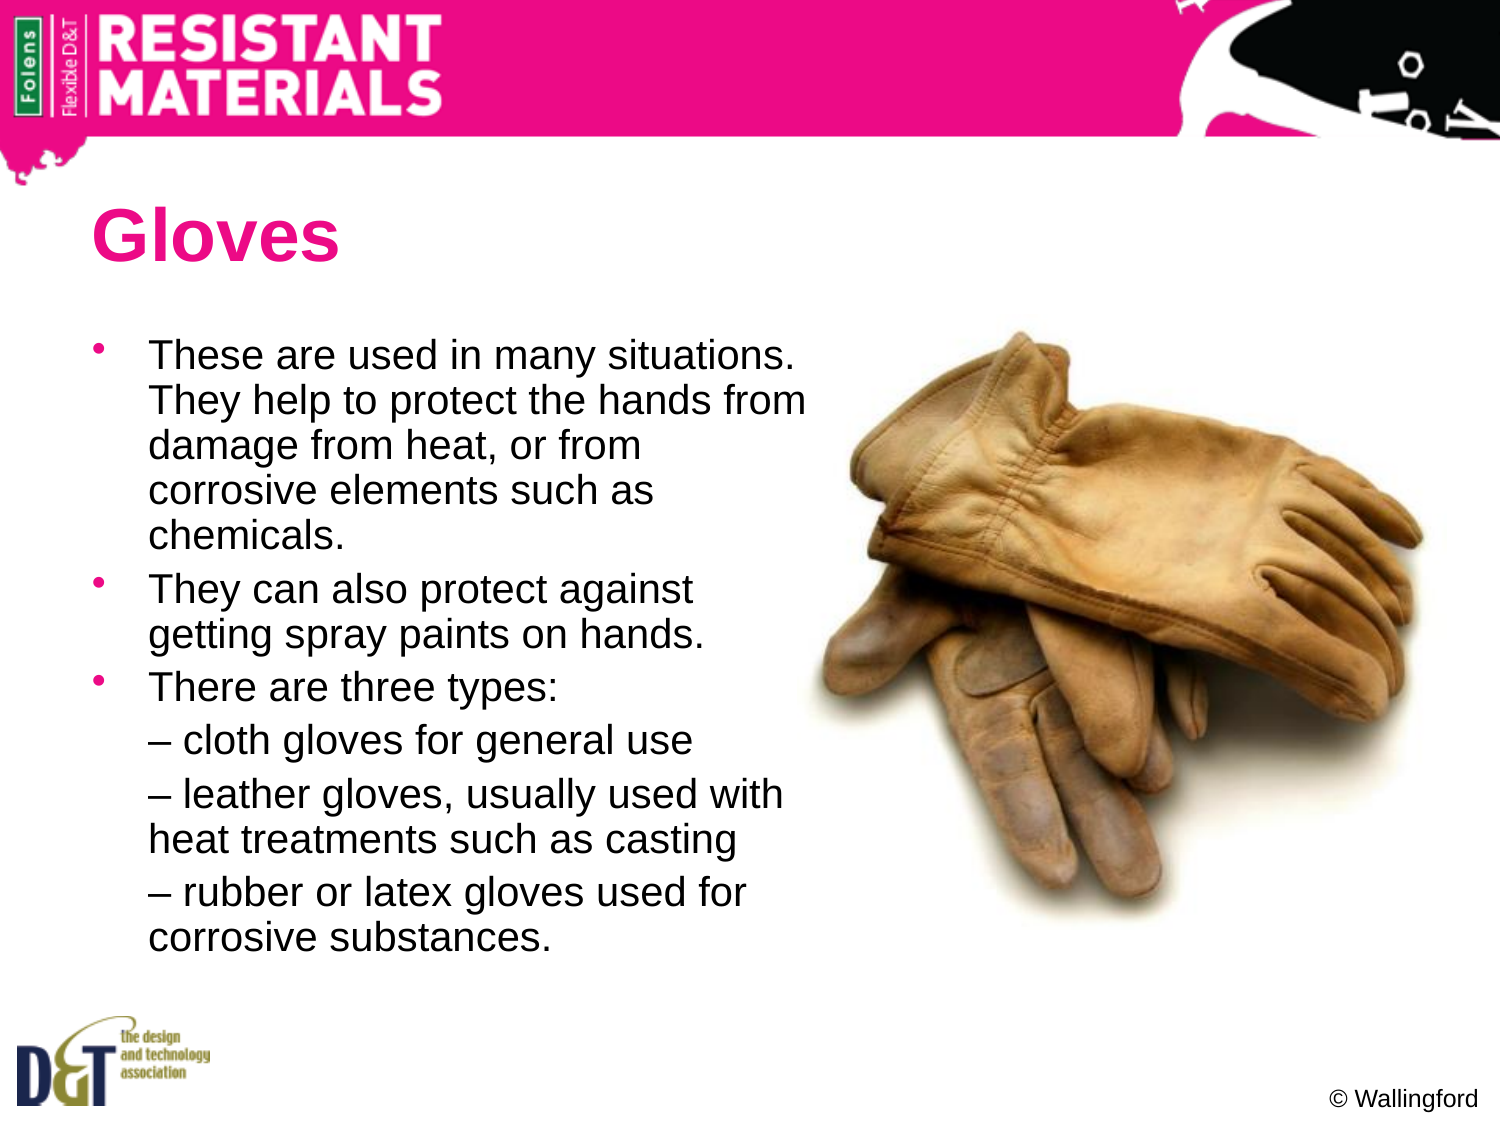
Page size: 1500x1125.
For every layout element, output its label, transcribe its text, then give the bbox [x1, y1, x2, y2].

list These are used in many situations. They help to protect the hands from damage from heat, or from corrosive elements such as chemicals. They can also protect against getting spray paints on hands. There are three types: – cloth gloves for general use – leather gloves, usually used with heat treatments such as casting – rubber or latex gloves used for corrosive substances. [76, 326, 835, 1005]
picture [0, 0, 1500, 1125]
title Gloves [76, 160, 1427, 301]
text_box © Wallingford [1257, 1074, 1495, 1125]
